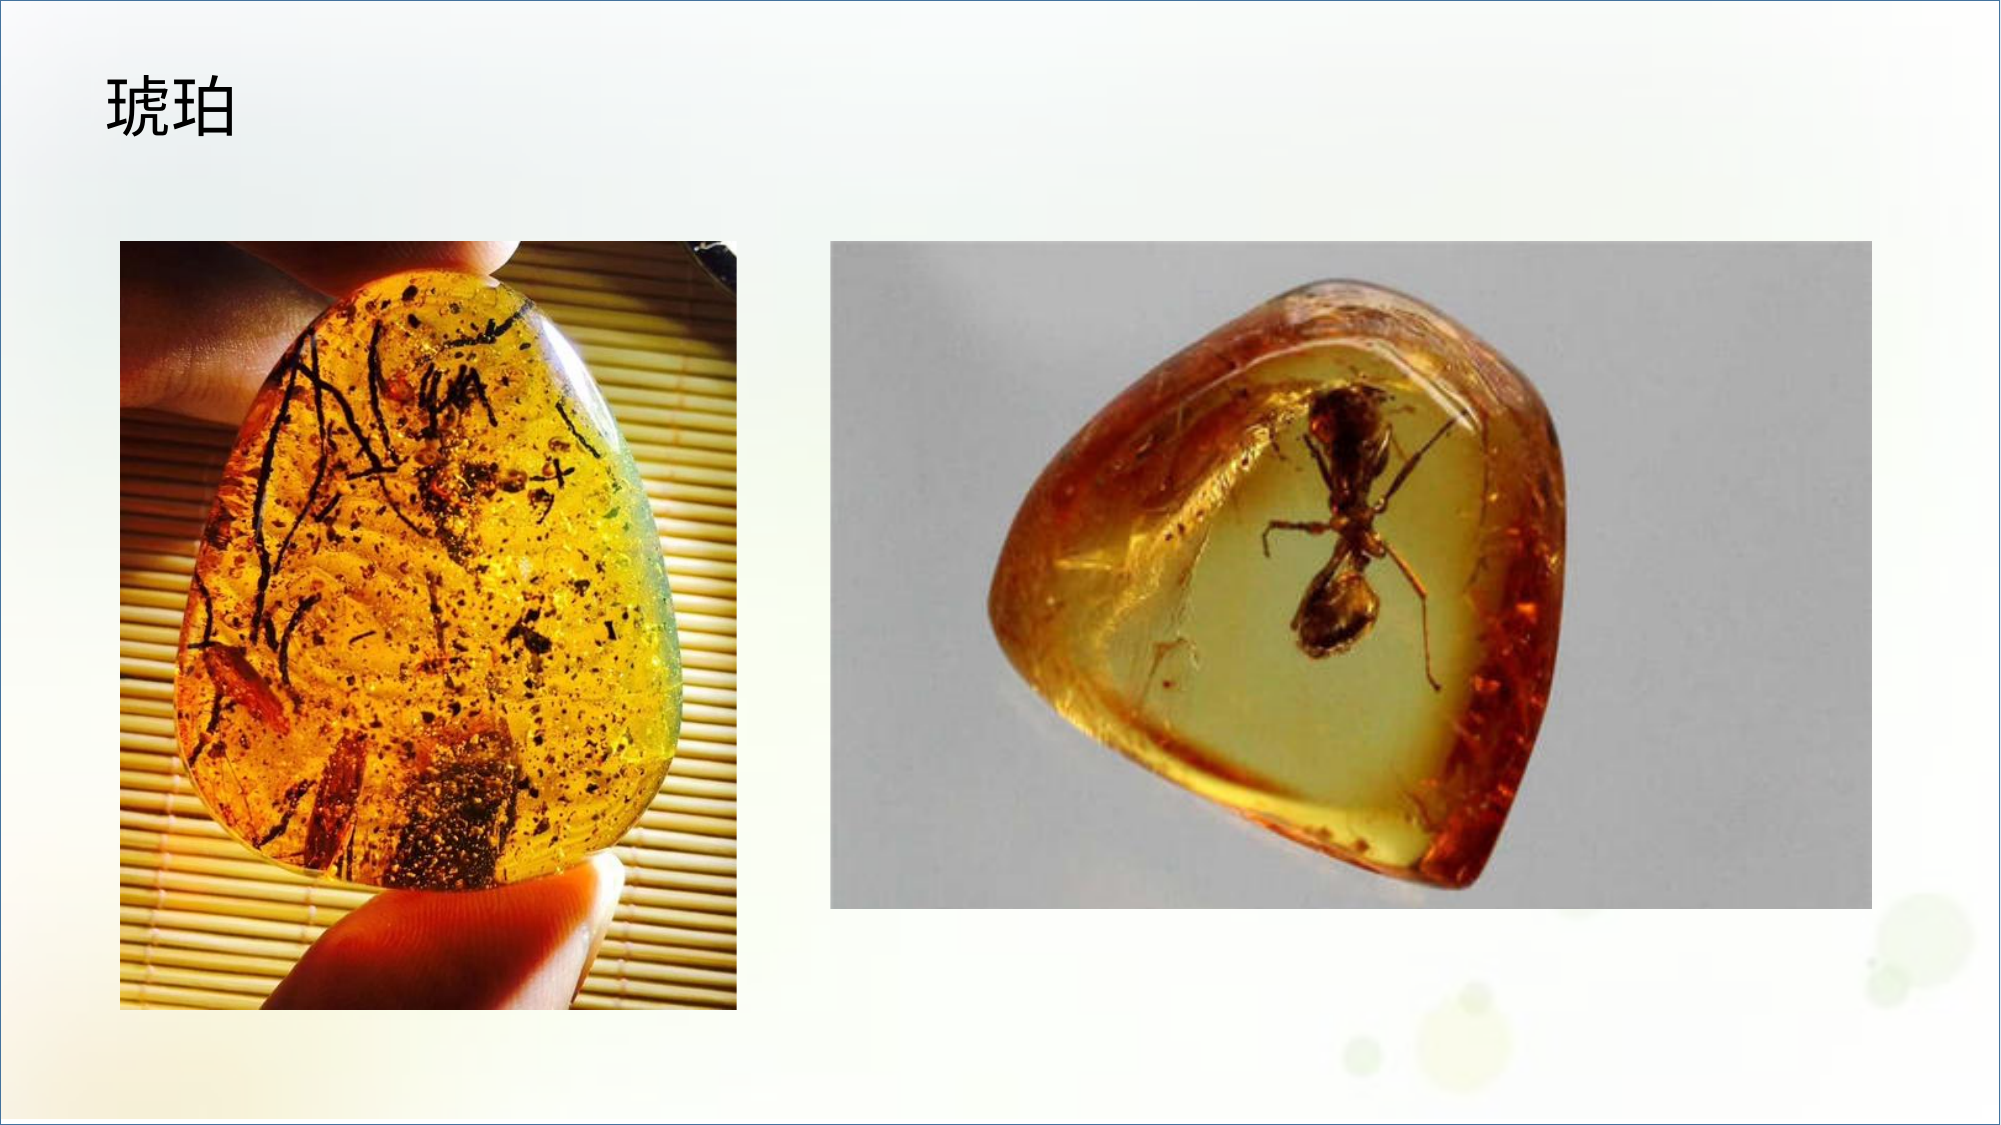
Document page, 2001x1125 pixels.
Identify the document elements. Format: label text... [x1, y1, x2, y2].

picture [830, 241, 1872, 909]
text_box 琥珀 [89, 57, 1132, 153]
picture [120, 240, 737, 1010]
